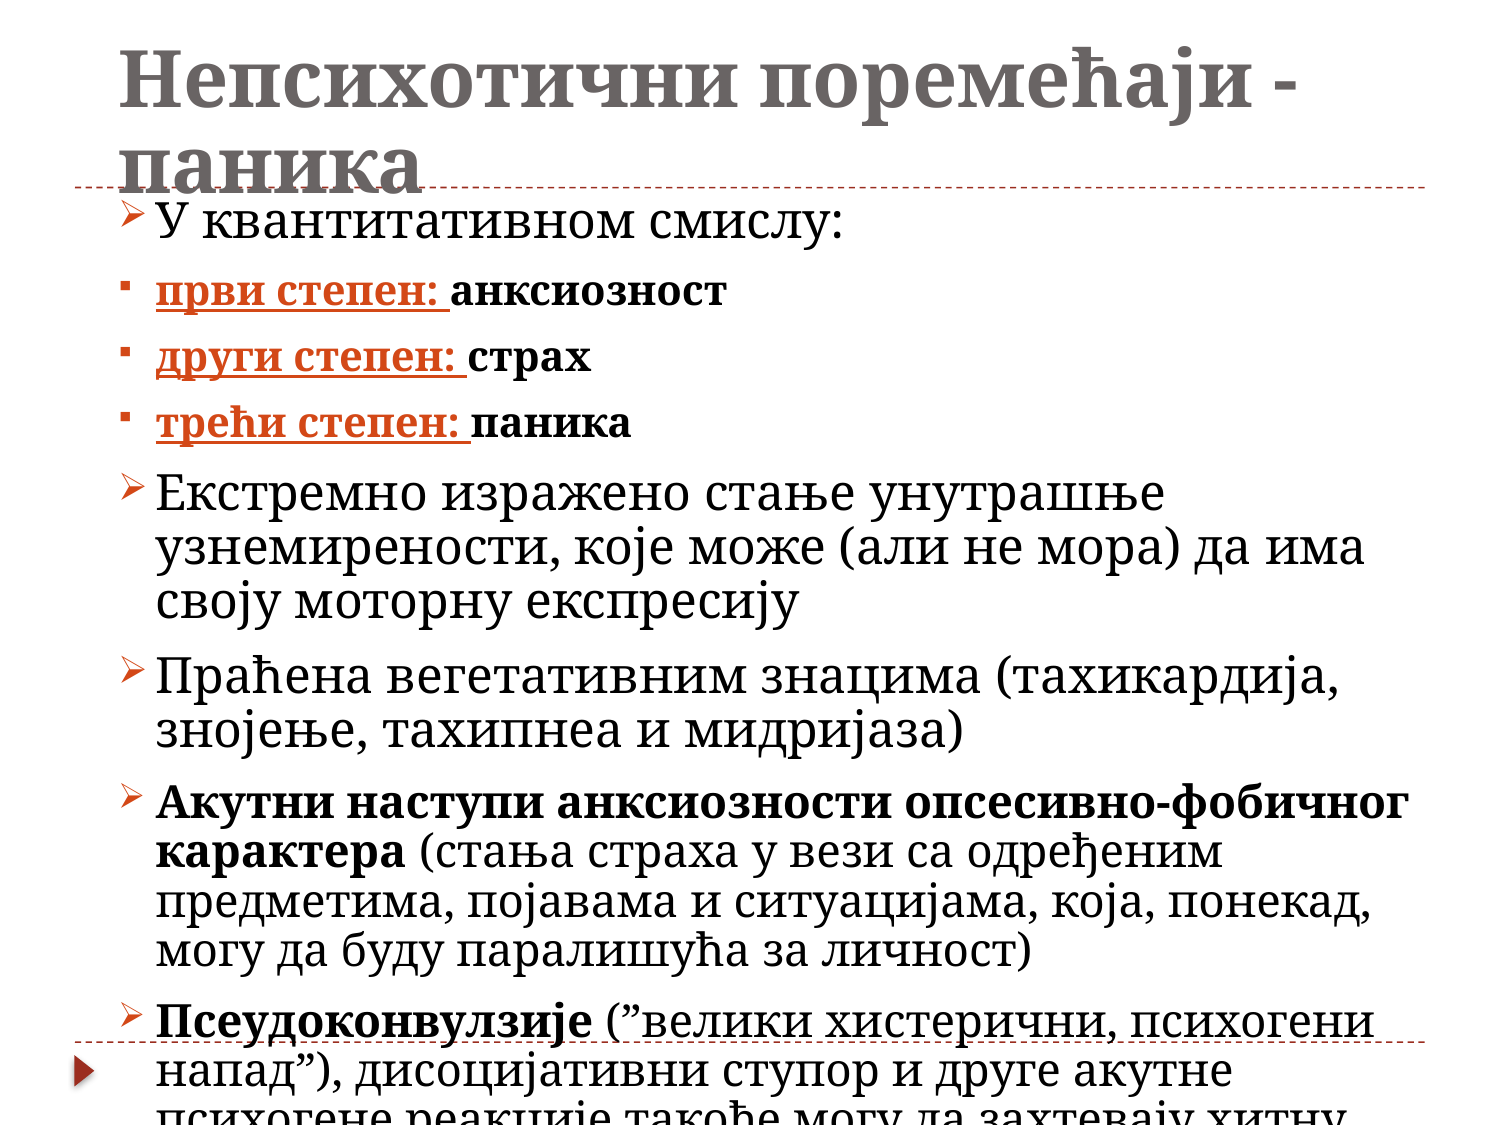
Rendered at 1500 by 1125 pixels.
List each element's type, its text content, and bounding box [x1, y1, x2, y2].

list У квантитативном смислу: први степен: анксиозност други степен: страх трећи степен: паника Екстремно изражено стање унутрашње узнемирености, које може (али не мора) да има своју моторну експресију Праћена вегетативним знацима (тахикардија, знојење, тахипнеа и мидријаза) Акутни наступи анксиозности опсесивно-фобичног карактера (стања страха у вези са одређеним предметима, појавама и ситуацијама, која, понекад, могу да буду паралишућа за личност) Псеудоконвулзије (”велики хистерични, психогени напад”), дисоцијативни ступор и друге акутне психогене реакције такође могу да захтевају хитну психијатријску интервенцију [102, 187, 1463, 1125]
title Непсихотични поремећаји - паника [102, 74, 1451, 176]
